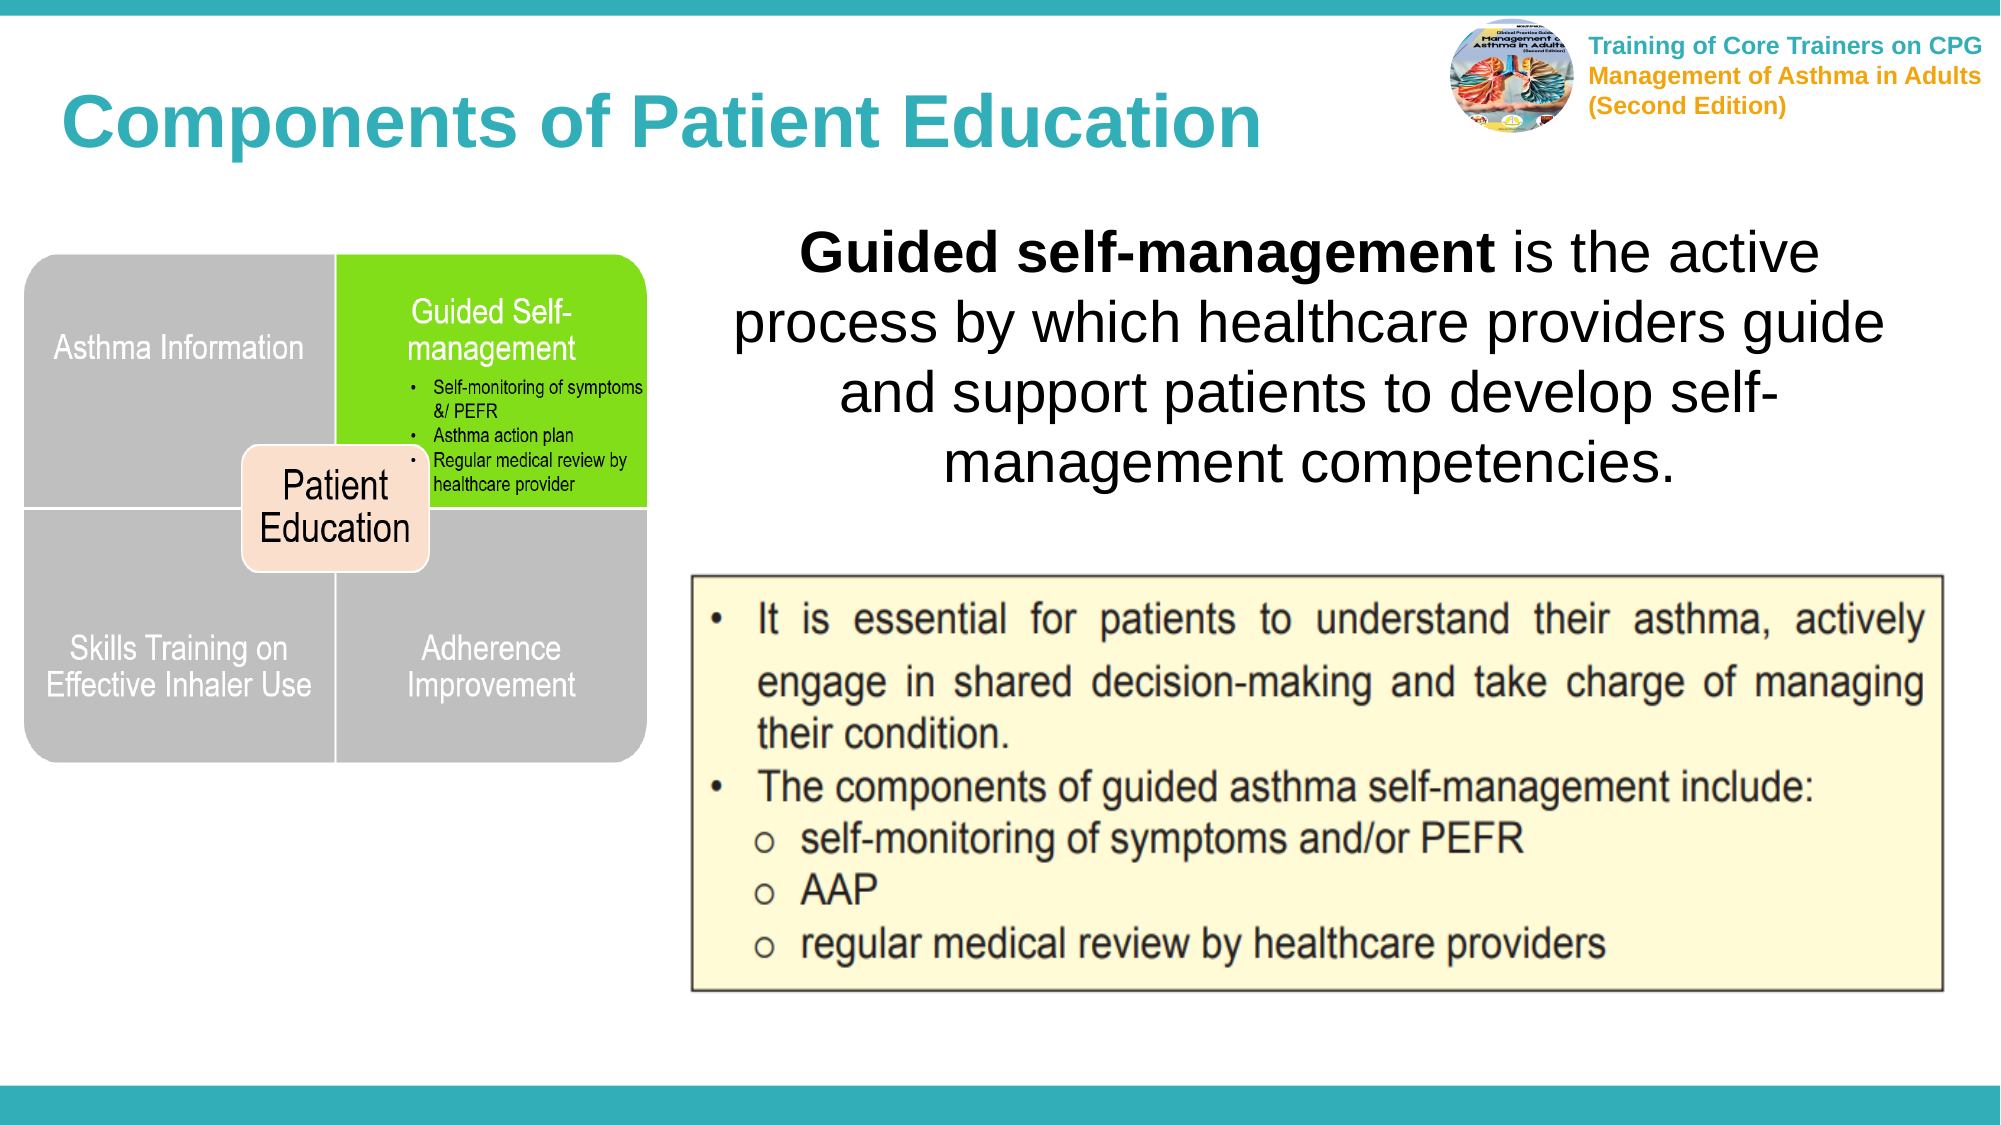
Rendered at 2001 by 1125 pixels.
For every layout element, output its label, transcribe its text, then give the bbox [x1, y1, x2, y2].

picture [13, 241, 1959, 1005]
picture [1449, 18, 1574, 133]
list Components of Patient Education [46, 54, 1345, 181]
text_box Guided self-management is the active process by which healthcare providers guide and support patients to develop self-management competencies. [708, 207, 1914, 502]
